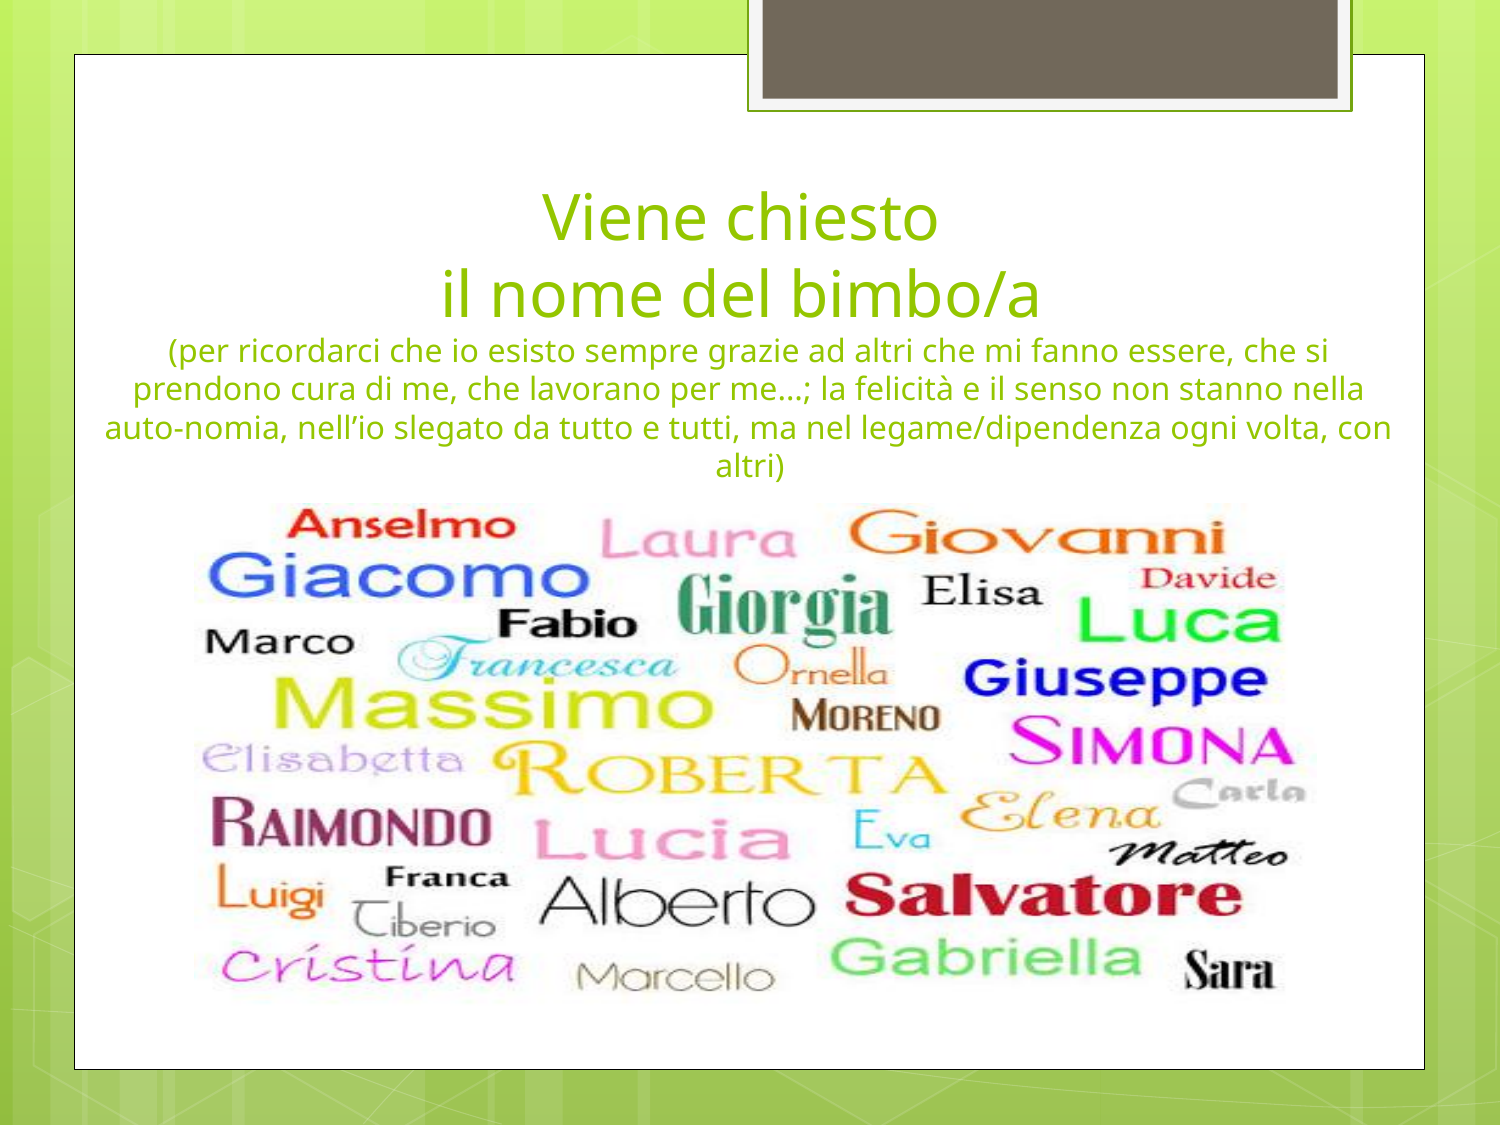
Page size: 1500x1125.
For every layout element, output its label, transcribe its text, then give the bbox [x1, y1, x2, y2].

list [194, 503, 1318, 1010]
title Viene chiesto il nome del bimbo/a (per ricordarci che io esisto sempre grazie ad altri che mi fanno essere, che si prendono cura di me, che lavorano per me…; la felicità e il senso non stanno nella auto-nomia, nell’io slegato da tutto e tutti, ma nel legame/dipendenza ogni volta, con altri) [88, 168, 1412, 492]
